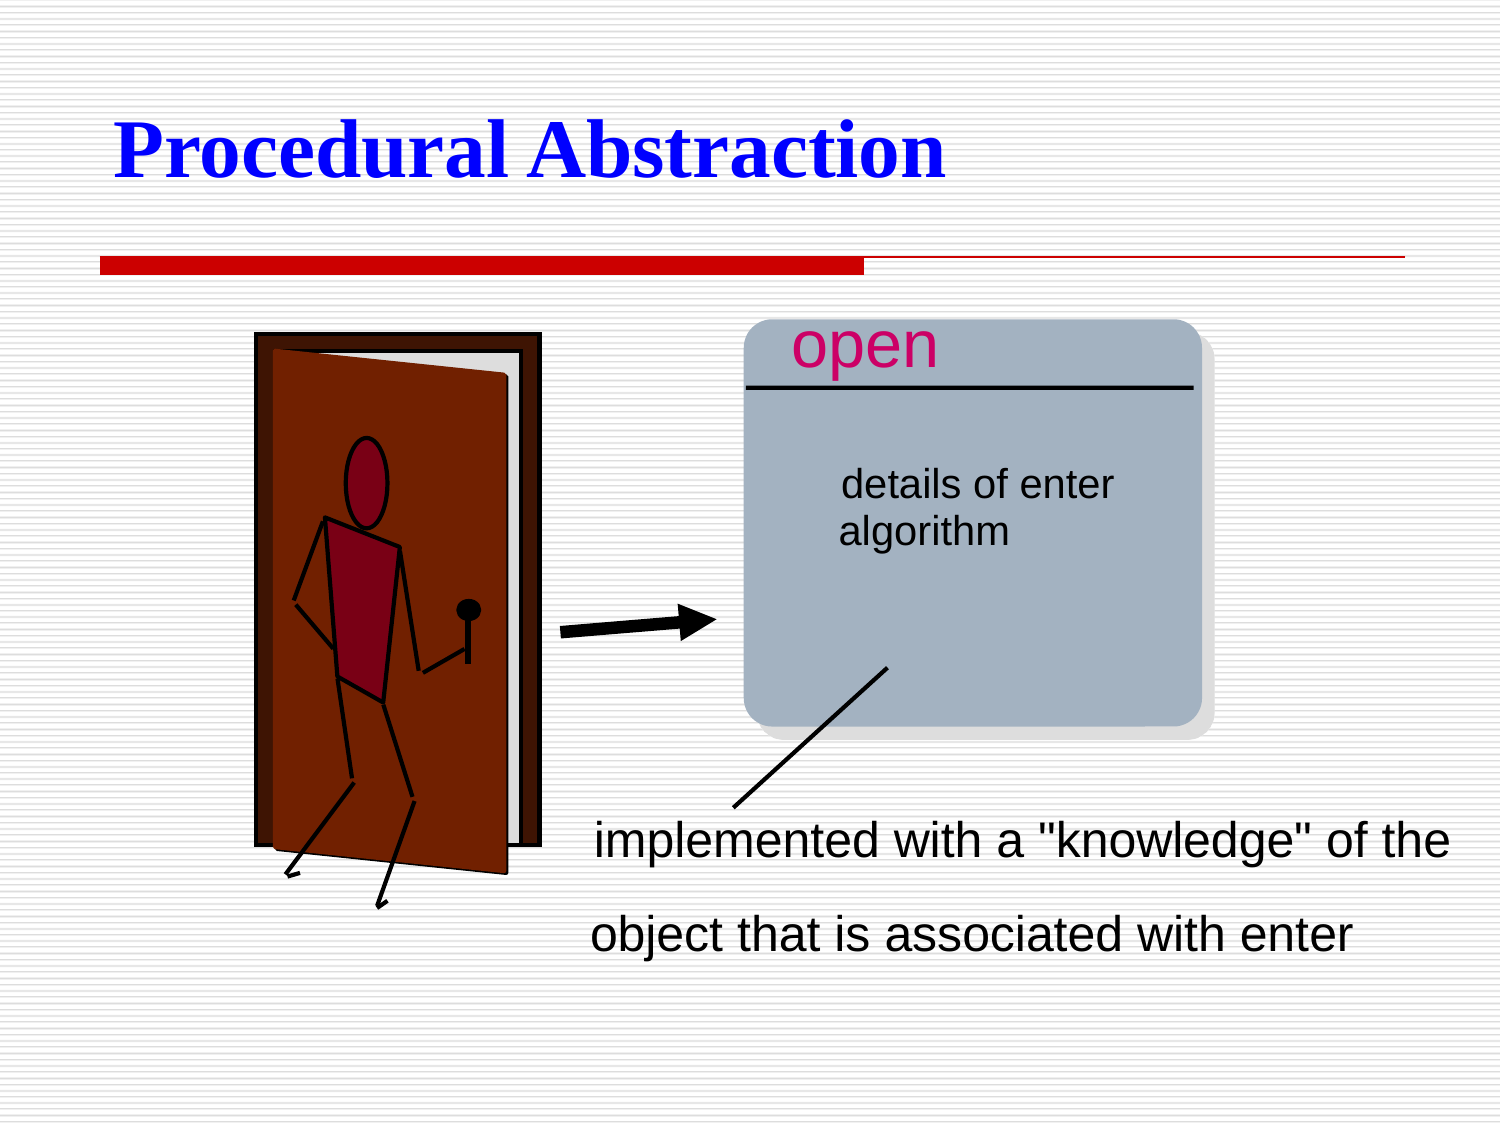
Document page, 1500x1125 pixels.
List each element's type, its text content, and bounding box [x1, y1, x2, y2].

text_box [458, 601, 480, 619]
text_box details of enter [826, 450, 1138, 515]
text_box implemented with a "knowledge" of the [579, 799, 1484, 875]
text_box [287, 351, 521, 845]
text_box [256, 334, 540, 845]
text_box [345, 437, 388, 529]
text_box object that is associated with enter [575, 893, 1370, 969]
text_box open [776, 293, 955, 389]
text_box [560, 614, 717, 633]
text_box [275, 350, 505, 872]
text_box [743, 319, 1203, 727]
text_box Procedural Abstraction [103, 90, 959, 199]
text_box algorithm [823, 496, 1057, 561]
picture [0, 0, 1500, 1125]
text_box [324, 517, 400, 703]
